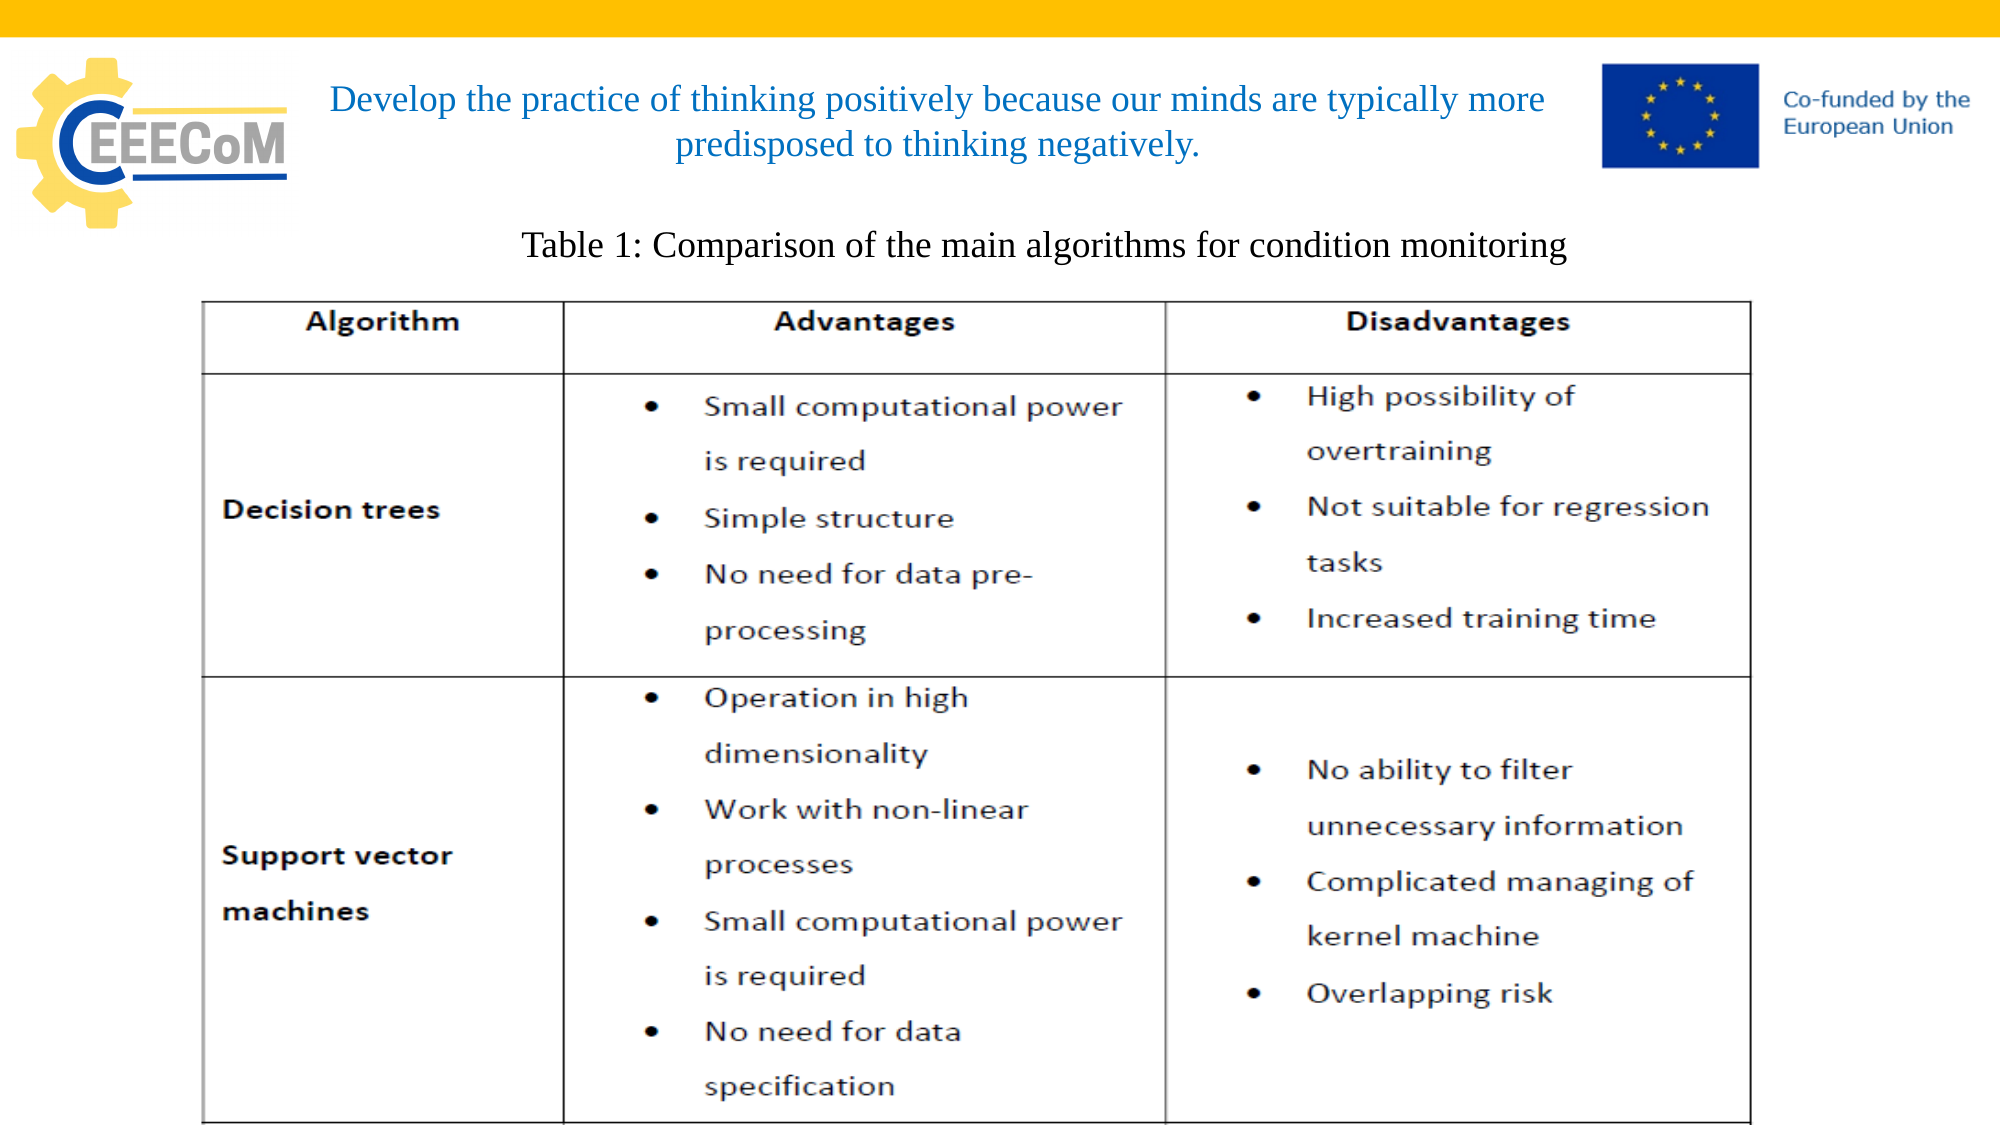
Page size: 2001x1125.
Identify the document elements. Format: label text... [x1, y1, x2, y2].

text_box Table 1: Comparison of the main algorithms for condition monitoring [506, 212, 1584, 273]
picture [1595, 46, 2000, 181]
picture [11, 50, 299, 237]
picture [199, 291, 1763, 1125]
title Develop the practice of thinking positively because our minds are typically more predisposed to thinking negatively. [312, 37, 1565, 201]
